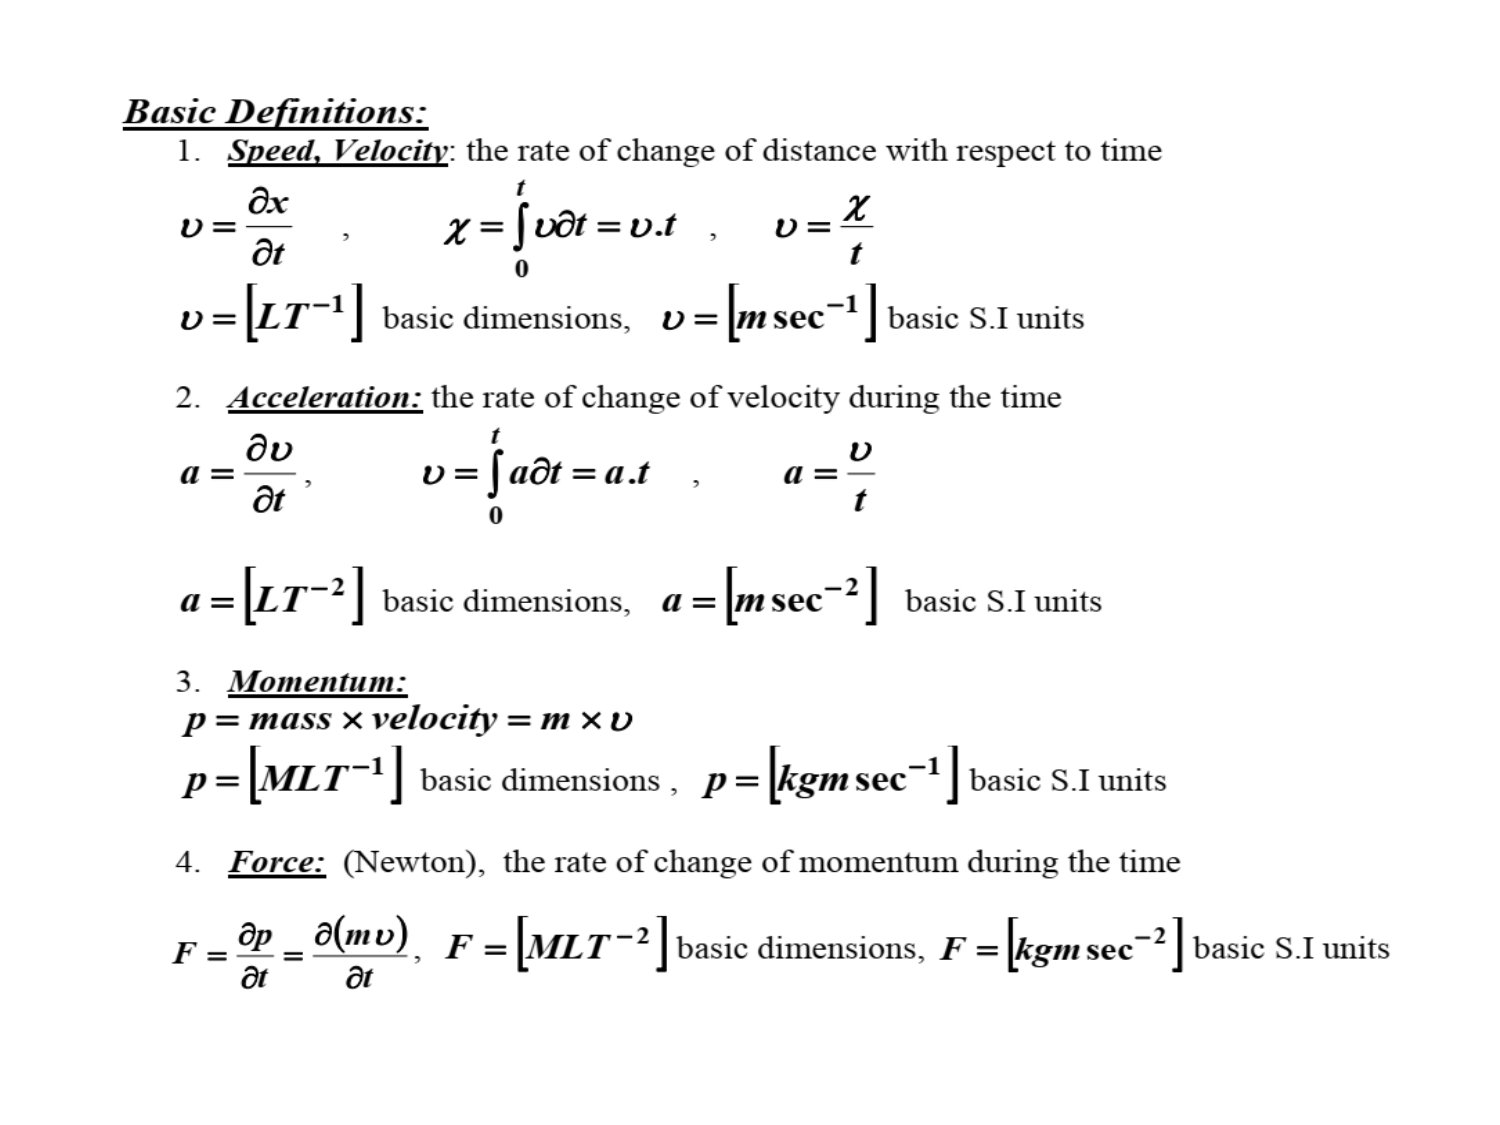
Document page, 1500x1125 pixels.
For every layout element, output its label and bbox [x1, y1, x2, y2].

list [112, 87, 1413, 1006]
